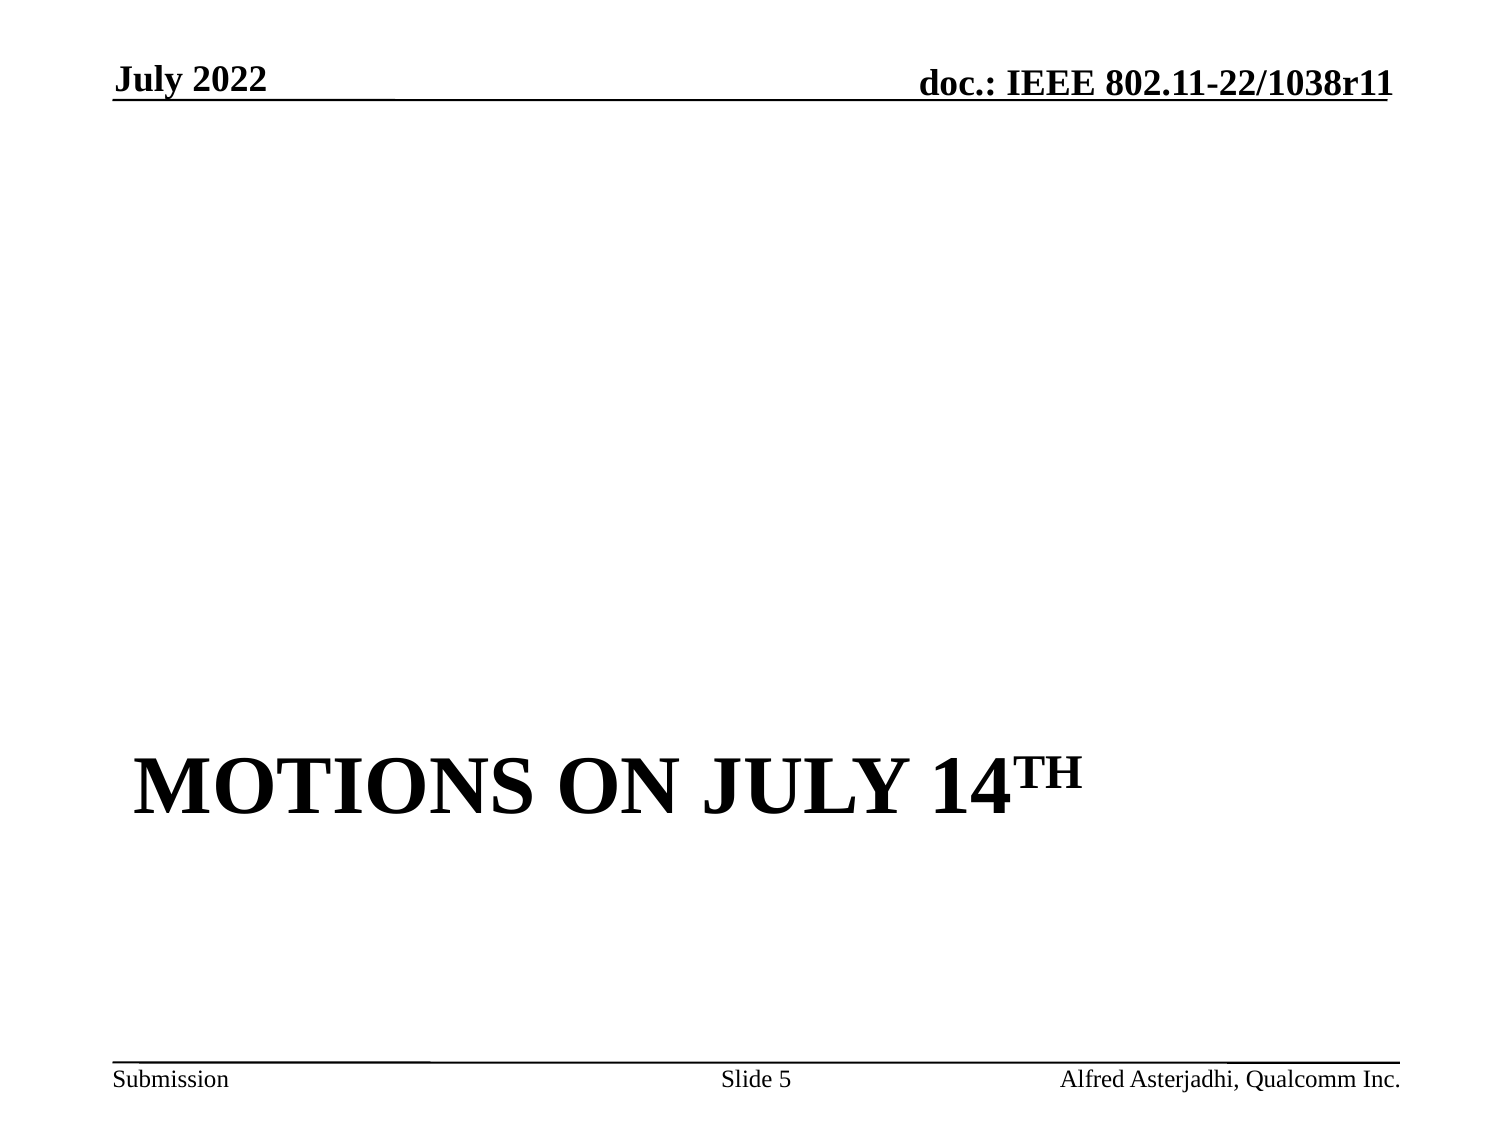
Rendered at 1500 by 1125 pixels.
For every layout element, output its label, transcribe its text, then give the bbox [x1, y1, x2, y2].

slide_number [114, 54, 423, 100]
footer Alfred Asterjadhi, Qualcomm Inc. [878, 1061, 1402, 1093]
title Motions on July 14th [118, 722, 1394, 947]
slide_number Slide 5 [712, 1061, 800, 1123]
